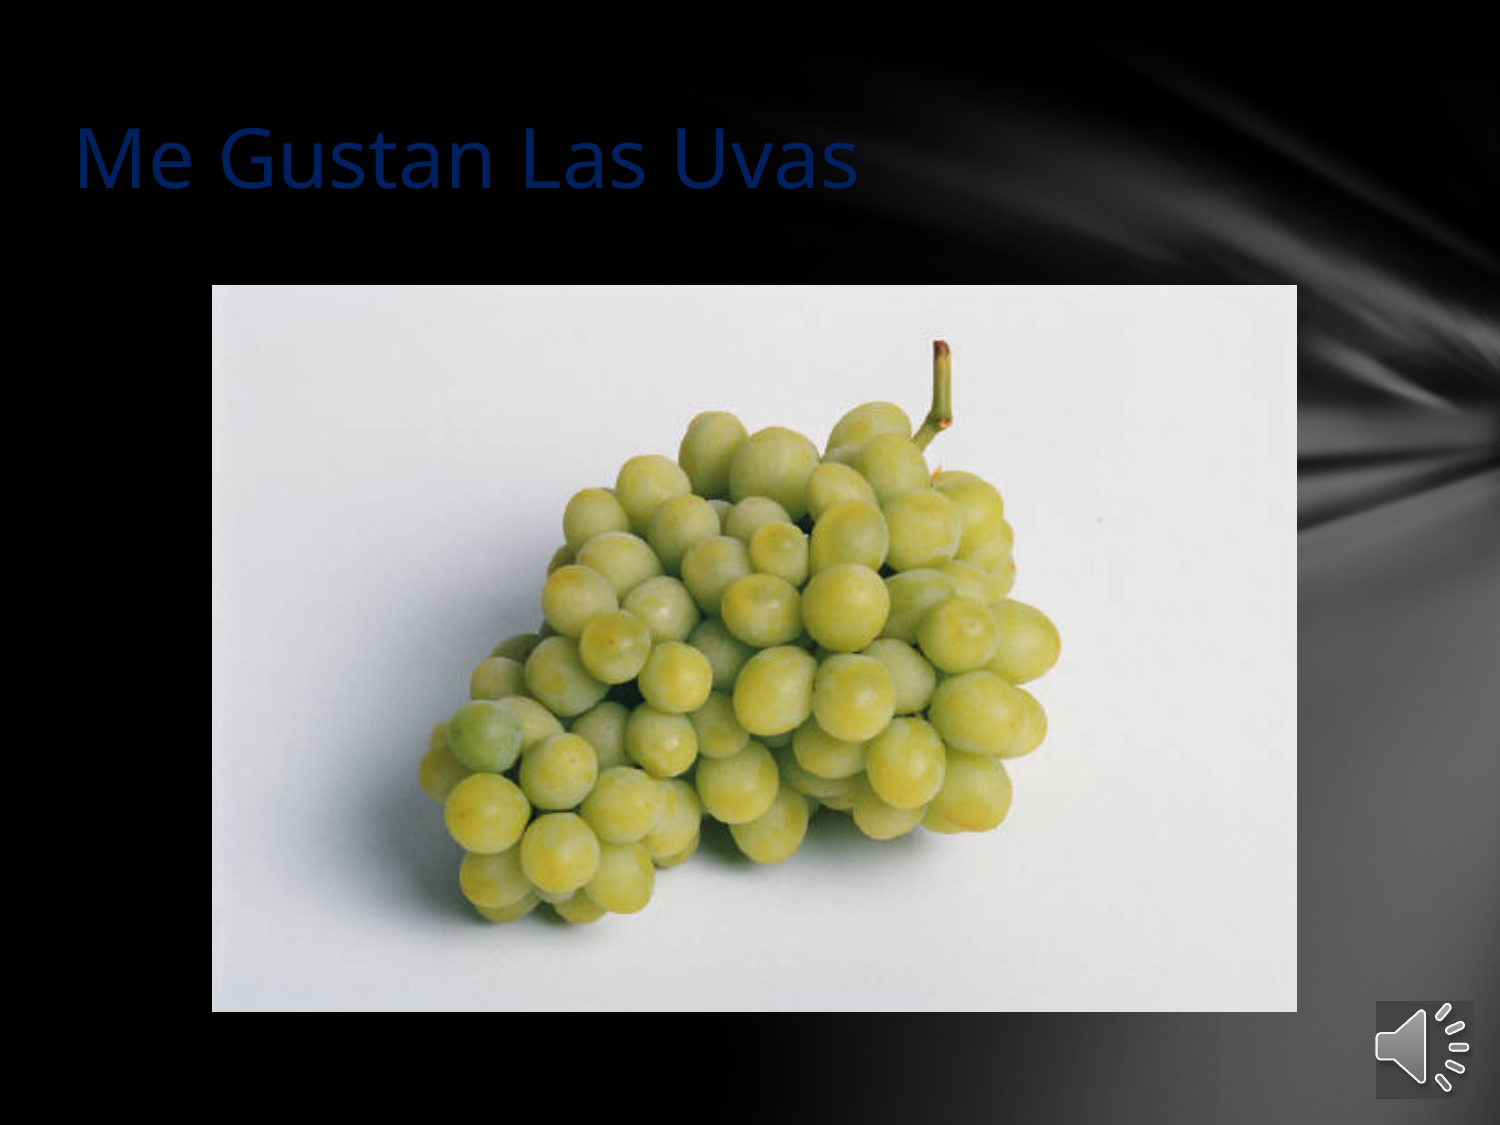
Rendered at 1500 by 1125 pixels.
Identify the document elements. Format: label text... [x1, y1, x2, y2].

picture [1374, 999, 1476, 1101]
picture [212, 285, 1297, 1013]
title Me Gustan Las Uvas [57, 37, 1318, 213]
